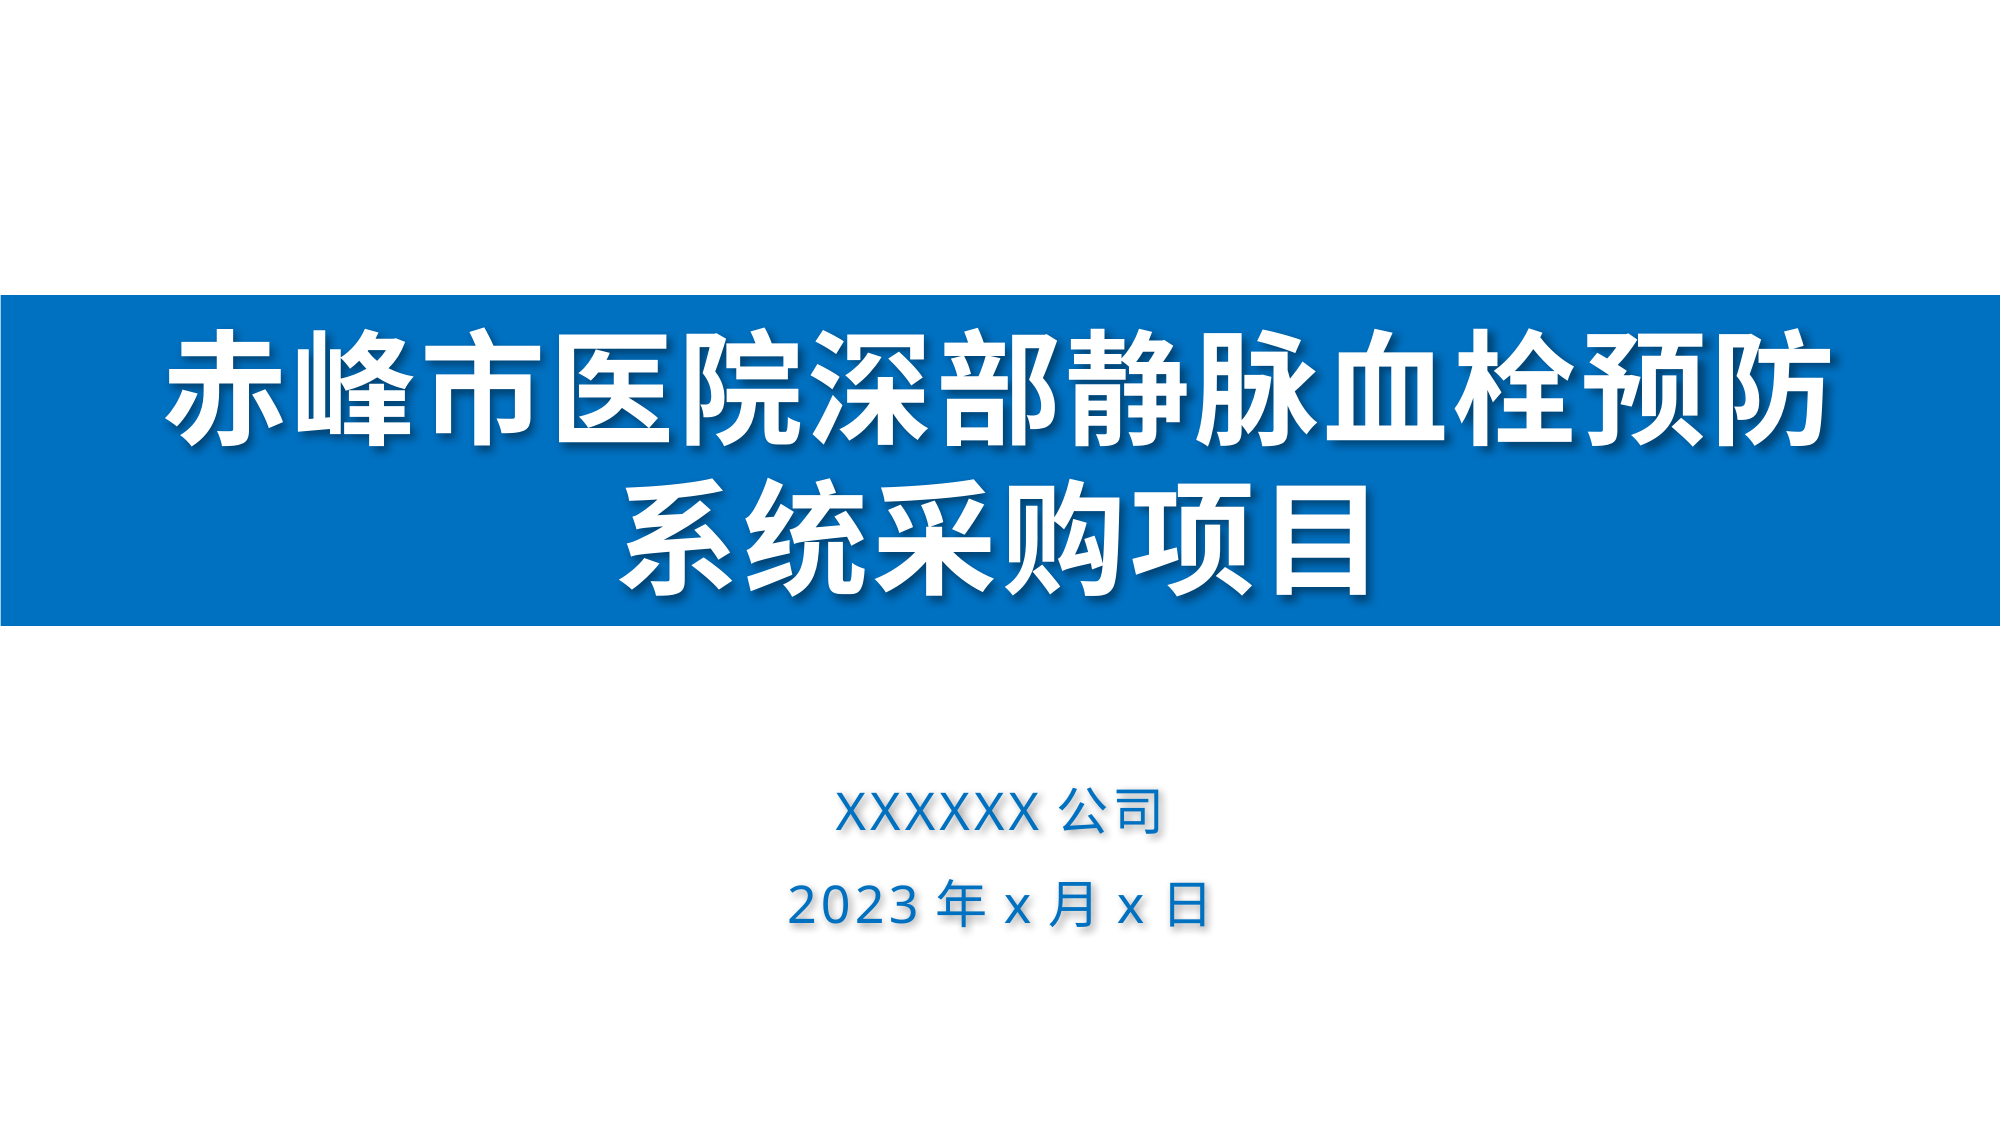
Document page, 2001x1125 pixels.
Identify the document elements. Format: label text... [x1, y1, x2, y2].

text_box 赤峰市医院深部静脉血栓预防 系统采购项目 [32, 303, 1967, 618]
text_box XXXXXX公司 2023年x月x日 [503, 739, 1496, 942]
text_box [0, 295, 2000, 626]
